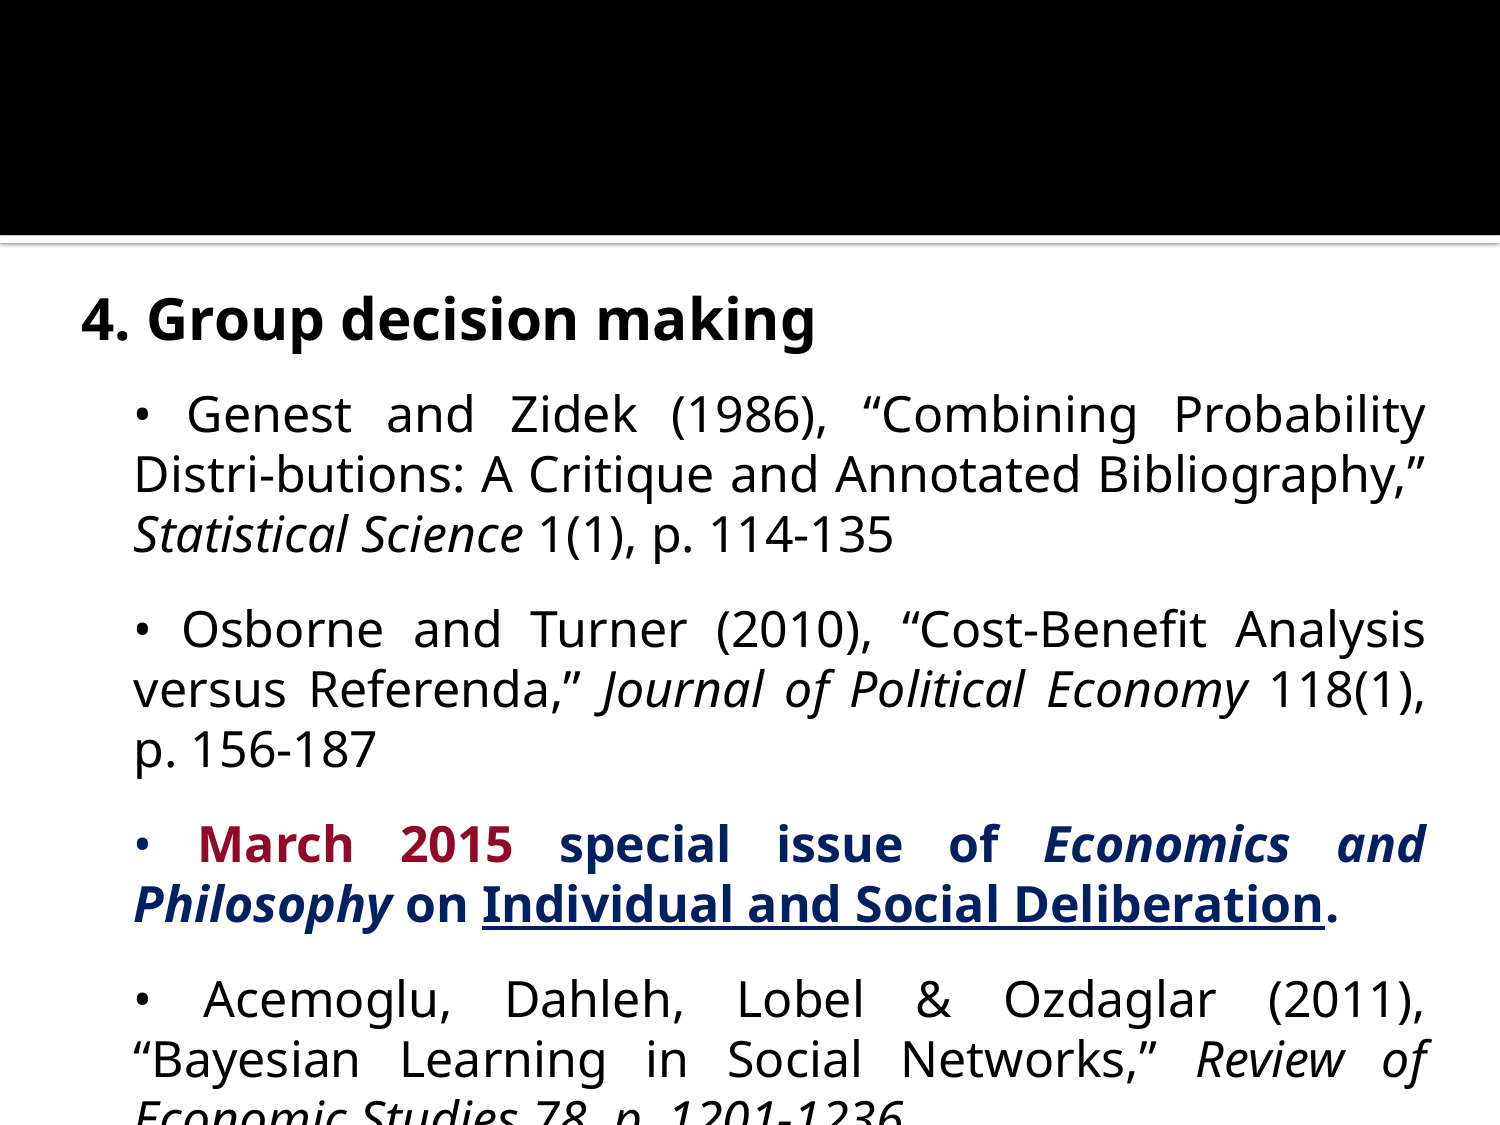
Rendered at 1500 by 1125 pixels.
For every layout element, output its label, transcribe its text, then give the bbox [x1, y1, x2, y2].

list 4. Group decision making • Genest and Zidek (1986), “Combining Probability Distri-butions: A Critique and Annotated Bibliography,” Statistical Science 1(1), p. 114-135 • Osborne and Turner (2010), “Cost-Benefit Analysis versus Referenda,” Journal of Political Economy 118(1), p. 156-187 • March 2015 special issue of Economics and Philosophy on Individual and Social Deliberation. • Acemoglu, Dahleh, Lobel & Ozdaglar (2011), “Bayesian Learning in Social Networks,” Review of Economic Studies 78, p. 1201-1236 [52, 266, 1442, 1083]
